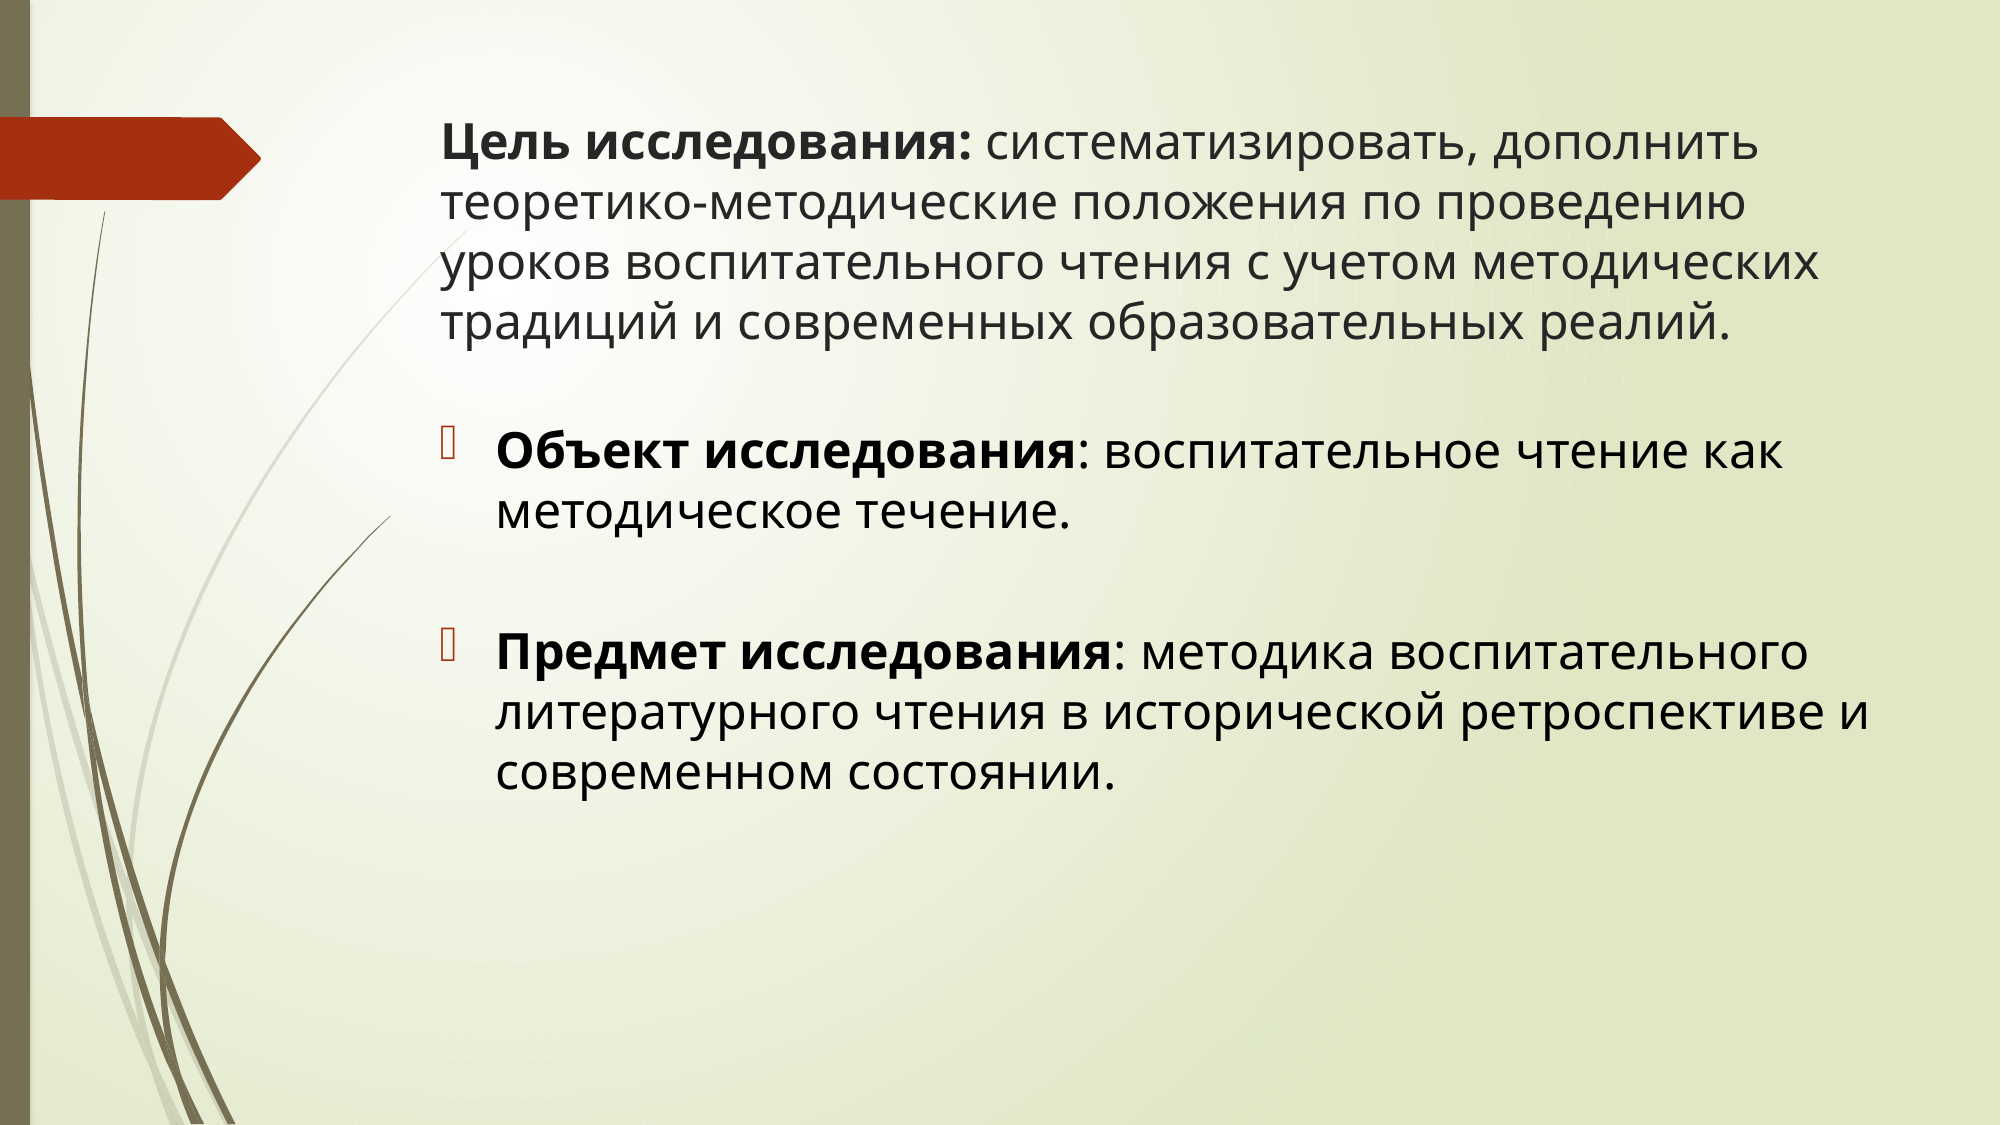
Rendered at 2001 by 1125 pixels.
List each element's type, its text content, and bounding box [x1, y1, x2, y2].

title Цель исследования: систематизировать, дополнить теоретико-методические положения по проведению уроков воспитательного чтения с учетом методических традиций и современных образовательных реалий. [425, 102, 1888, 394]
list Объект исследования: воспитательное чтение как методическое течение. Предмет исследования: методика воспитательного литературного чтения в исторической ретроспективе и современном состоянии. [424, 410, 1888, 970]
